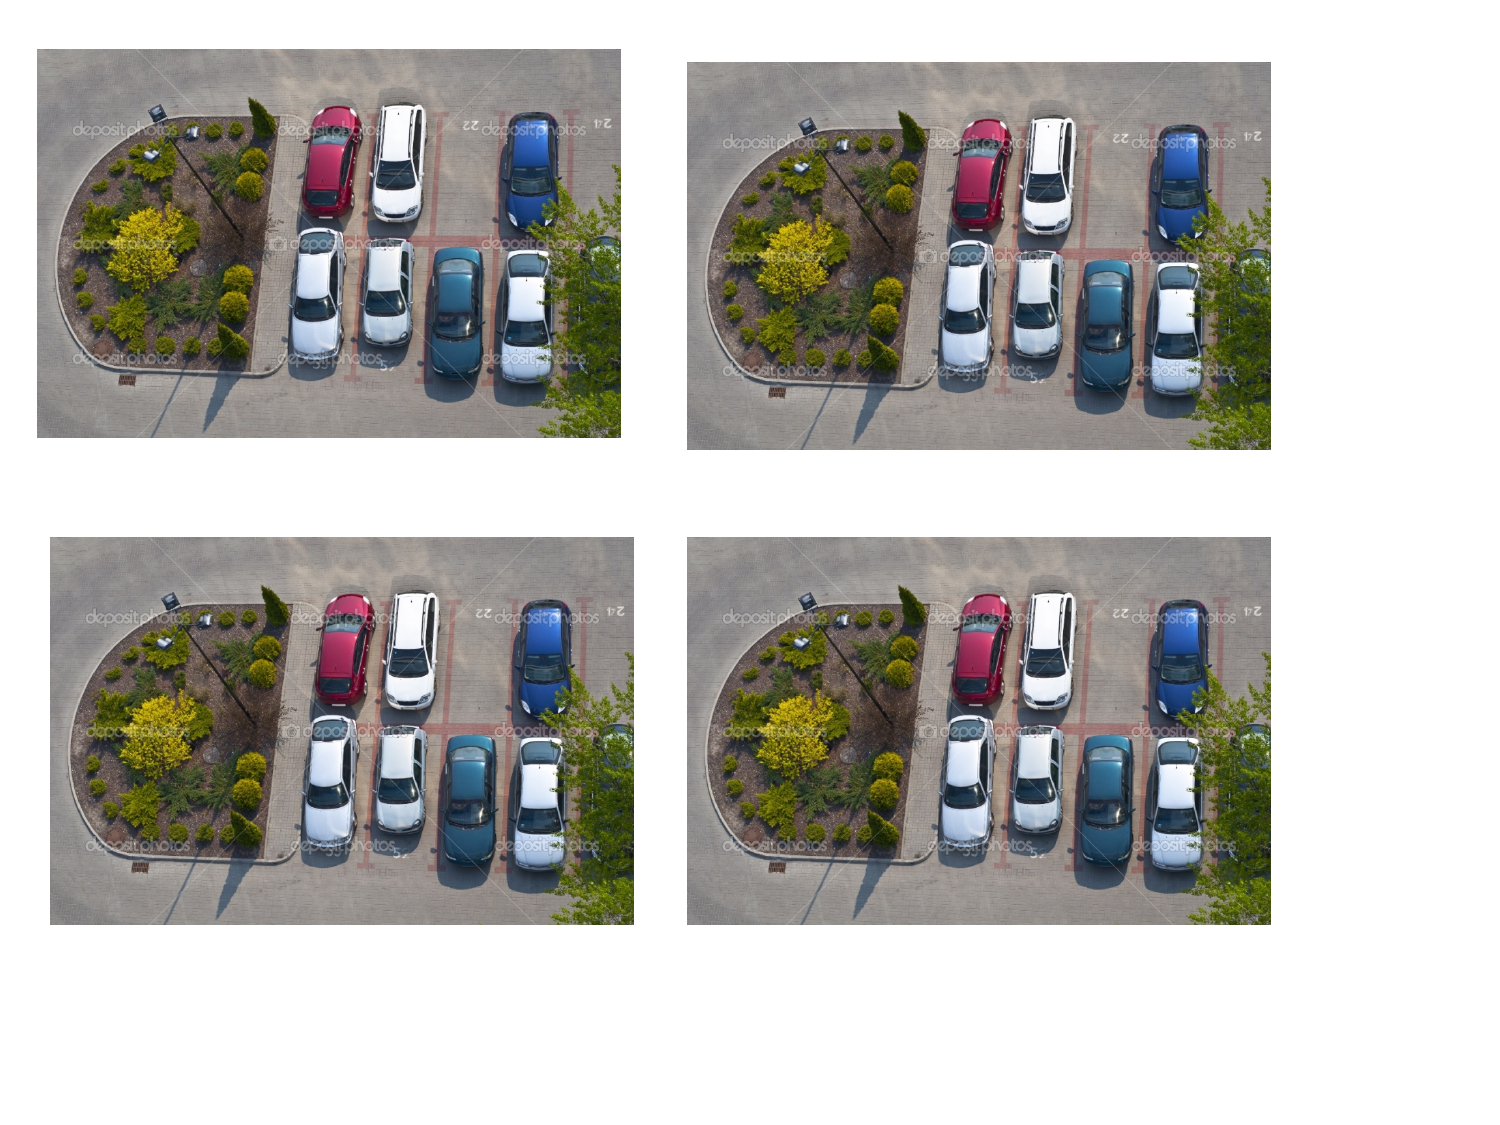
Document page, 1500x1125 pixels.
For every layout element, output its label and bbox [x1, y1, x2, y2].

picture [37, 49, 622, 438]
picture [687, 62, 1272, 451]
picture [687, 537, 1272, 926]
picture [49, 537, 634, 926]
